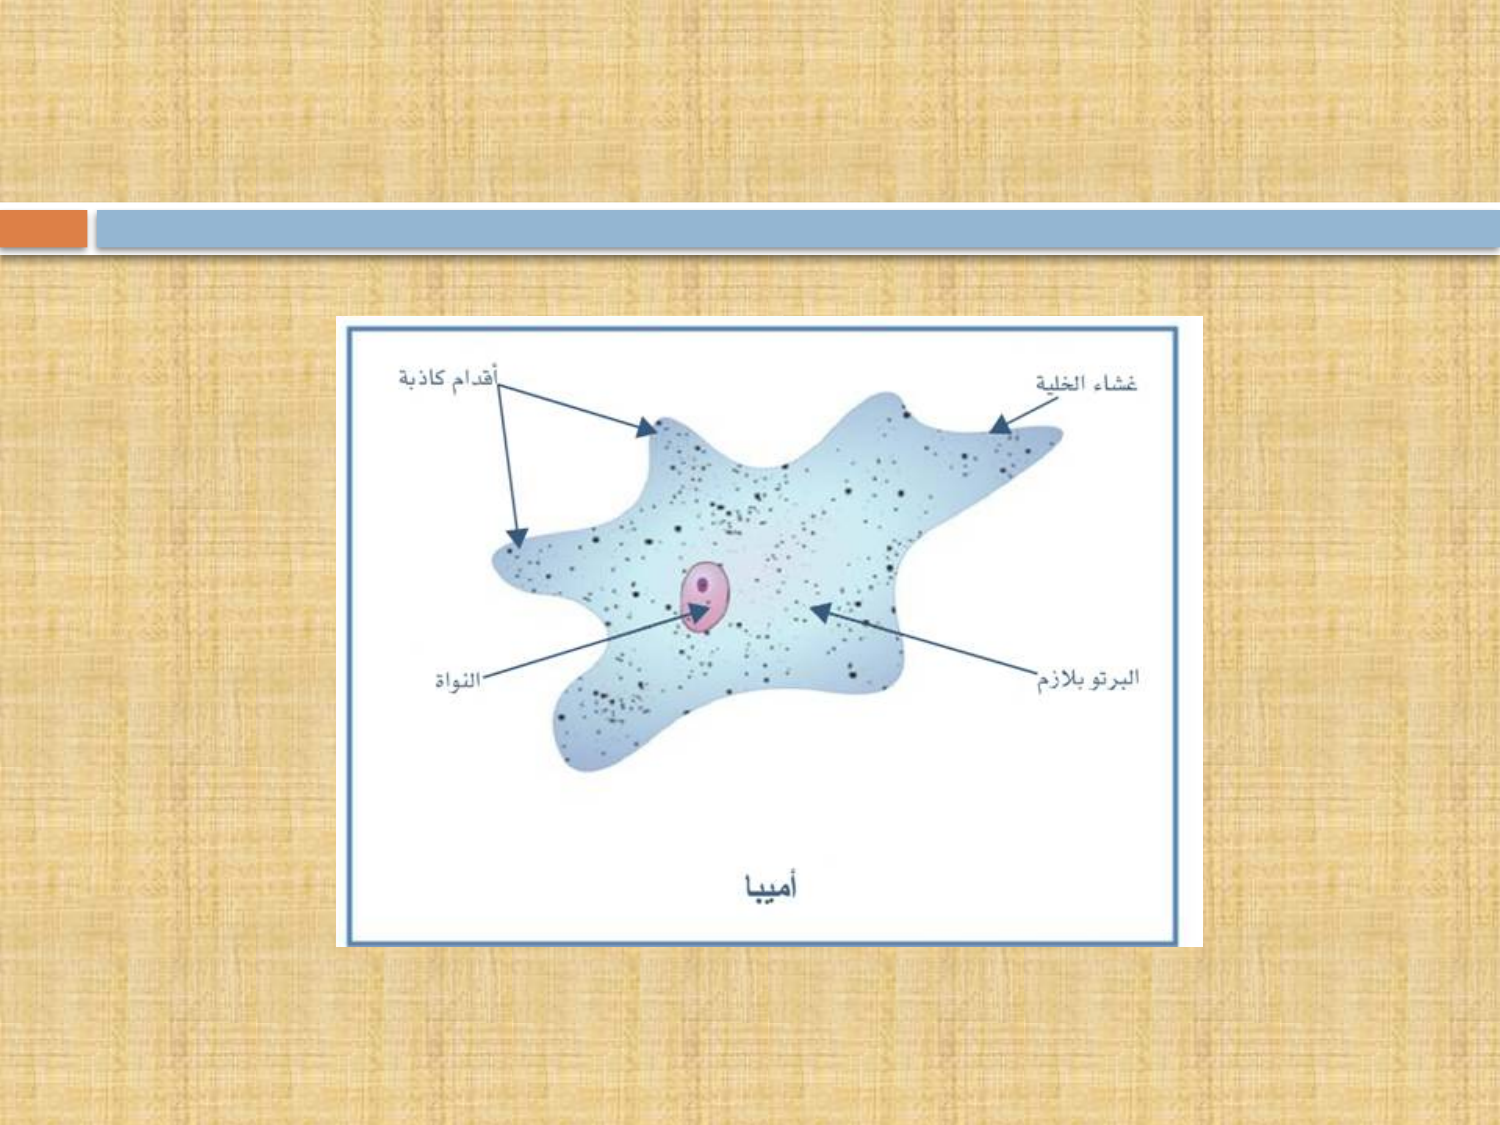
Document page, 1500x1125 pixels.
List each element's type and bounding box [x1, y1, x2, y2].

list [336, 316, 1203, 947]
picture [0, 255, 1500, 1125]
picture [0, 0, 1500, 202]
